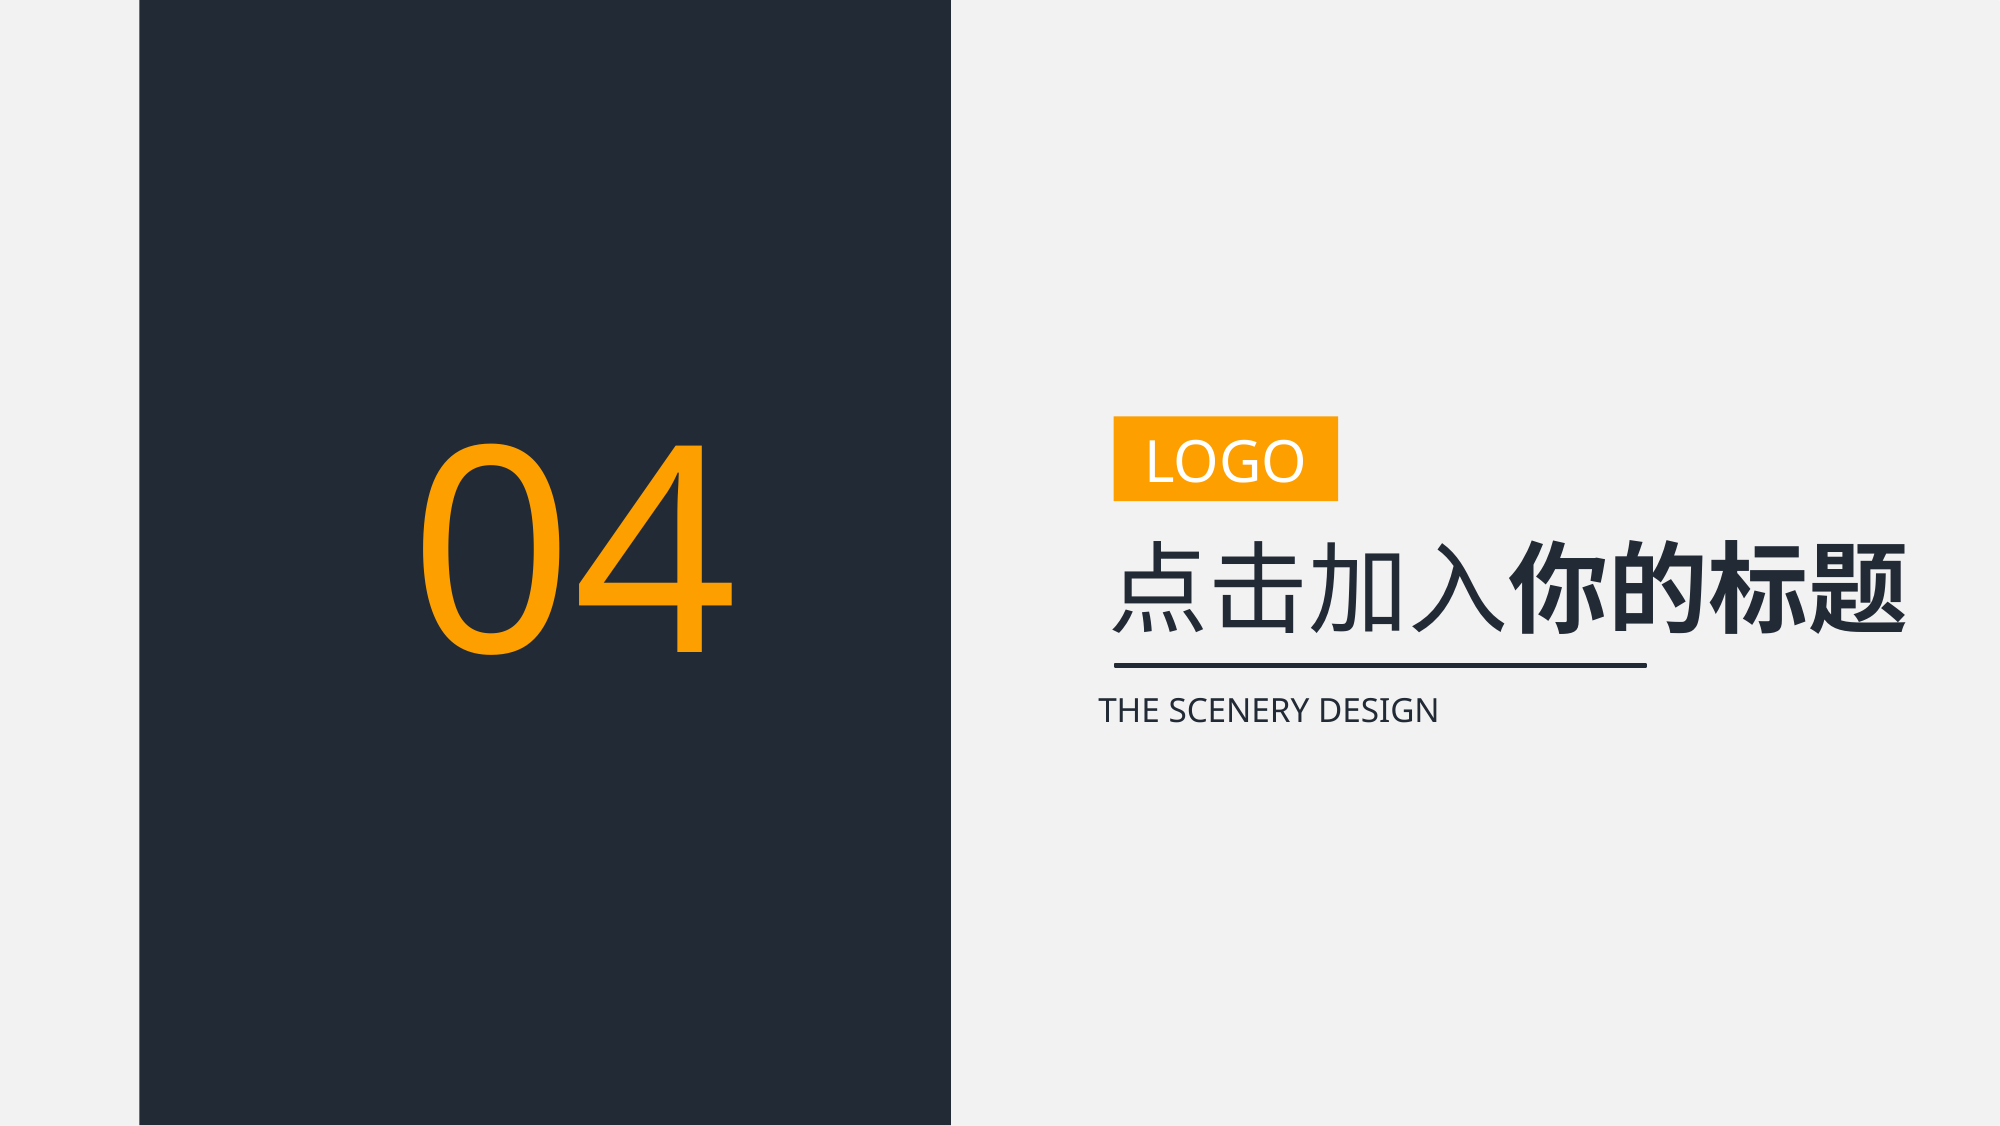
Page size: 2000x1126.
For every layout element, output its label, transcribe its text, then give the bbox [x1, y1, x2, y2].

text_box [137, 0, 953, 1126]
text_box 04 [340, 357, 807, 718]
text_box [1089, 416, 1928, 738]
